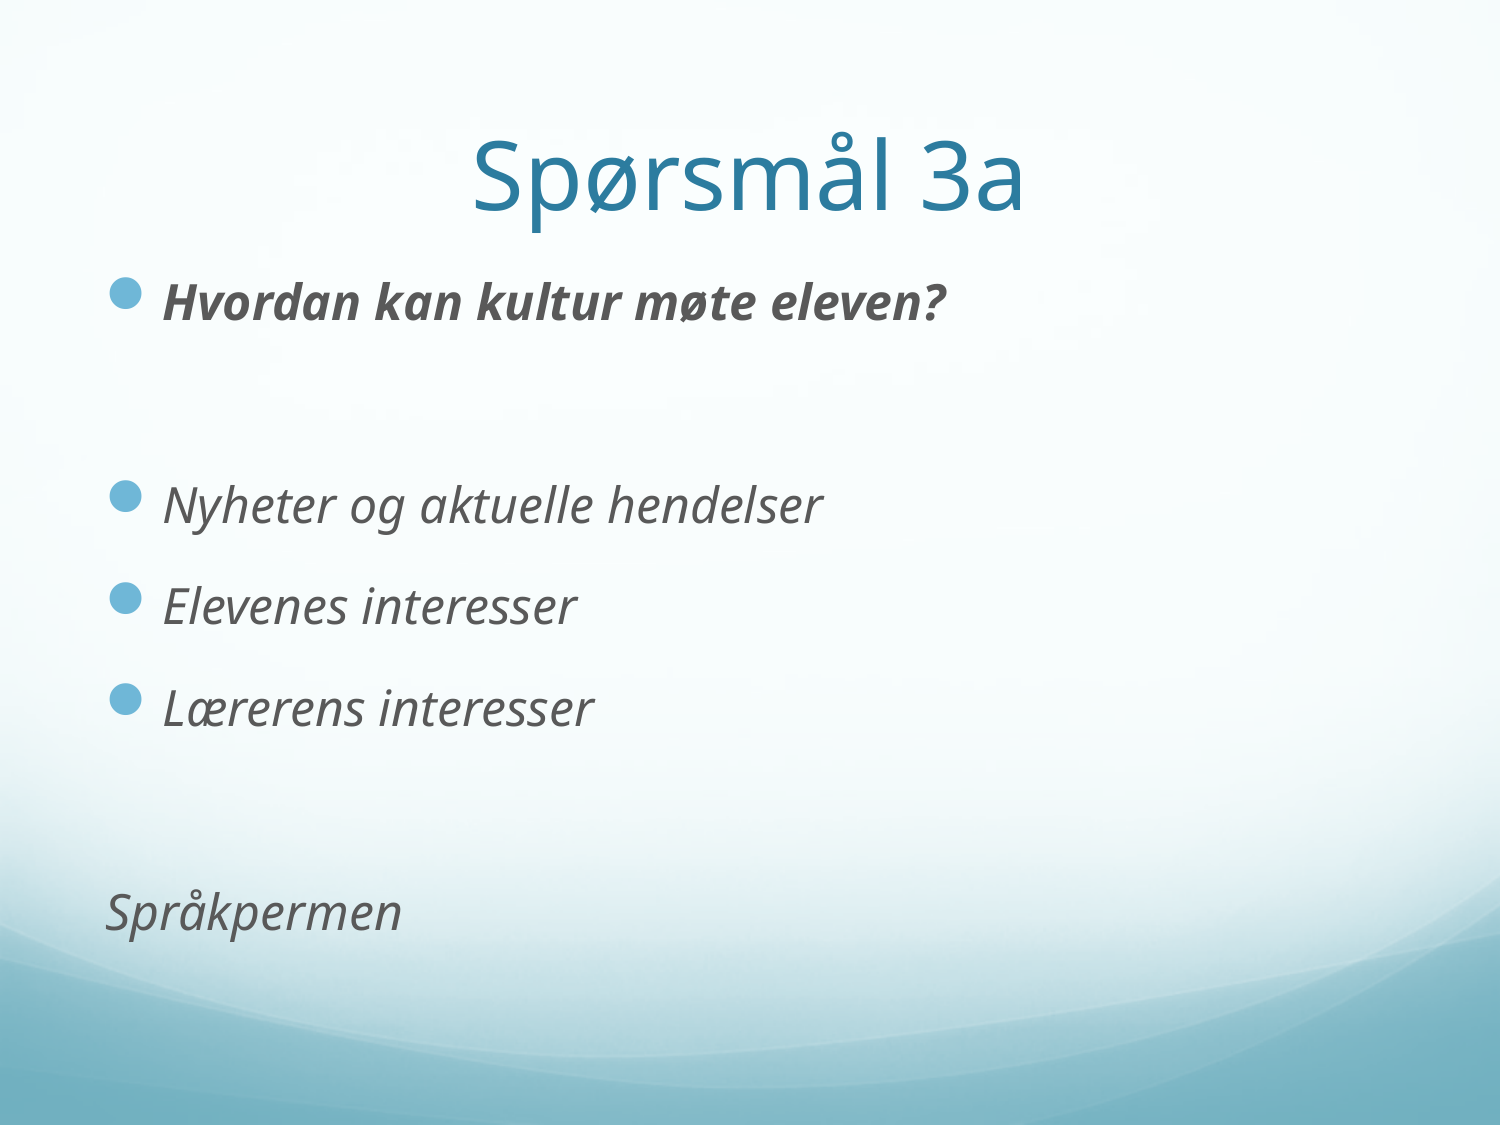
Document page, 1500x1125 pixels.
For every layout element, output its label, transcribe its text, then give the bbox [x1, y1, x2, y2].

title Spørsmål 3a [90, 17, 1410, 237]
list Hvordan kan kultur møte eleven? Nyheter og aktuelle hendelser Elevenes interesser Lærerens interesser Språkpermen [90, 262, 1410, 975]
